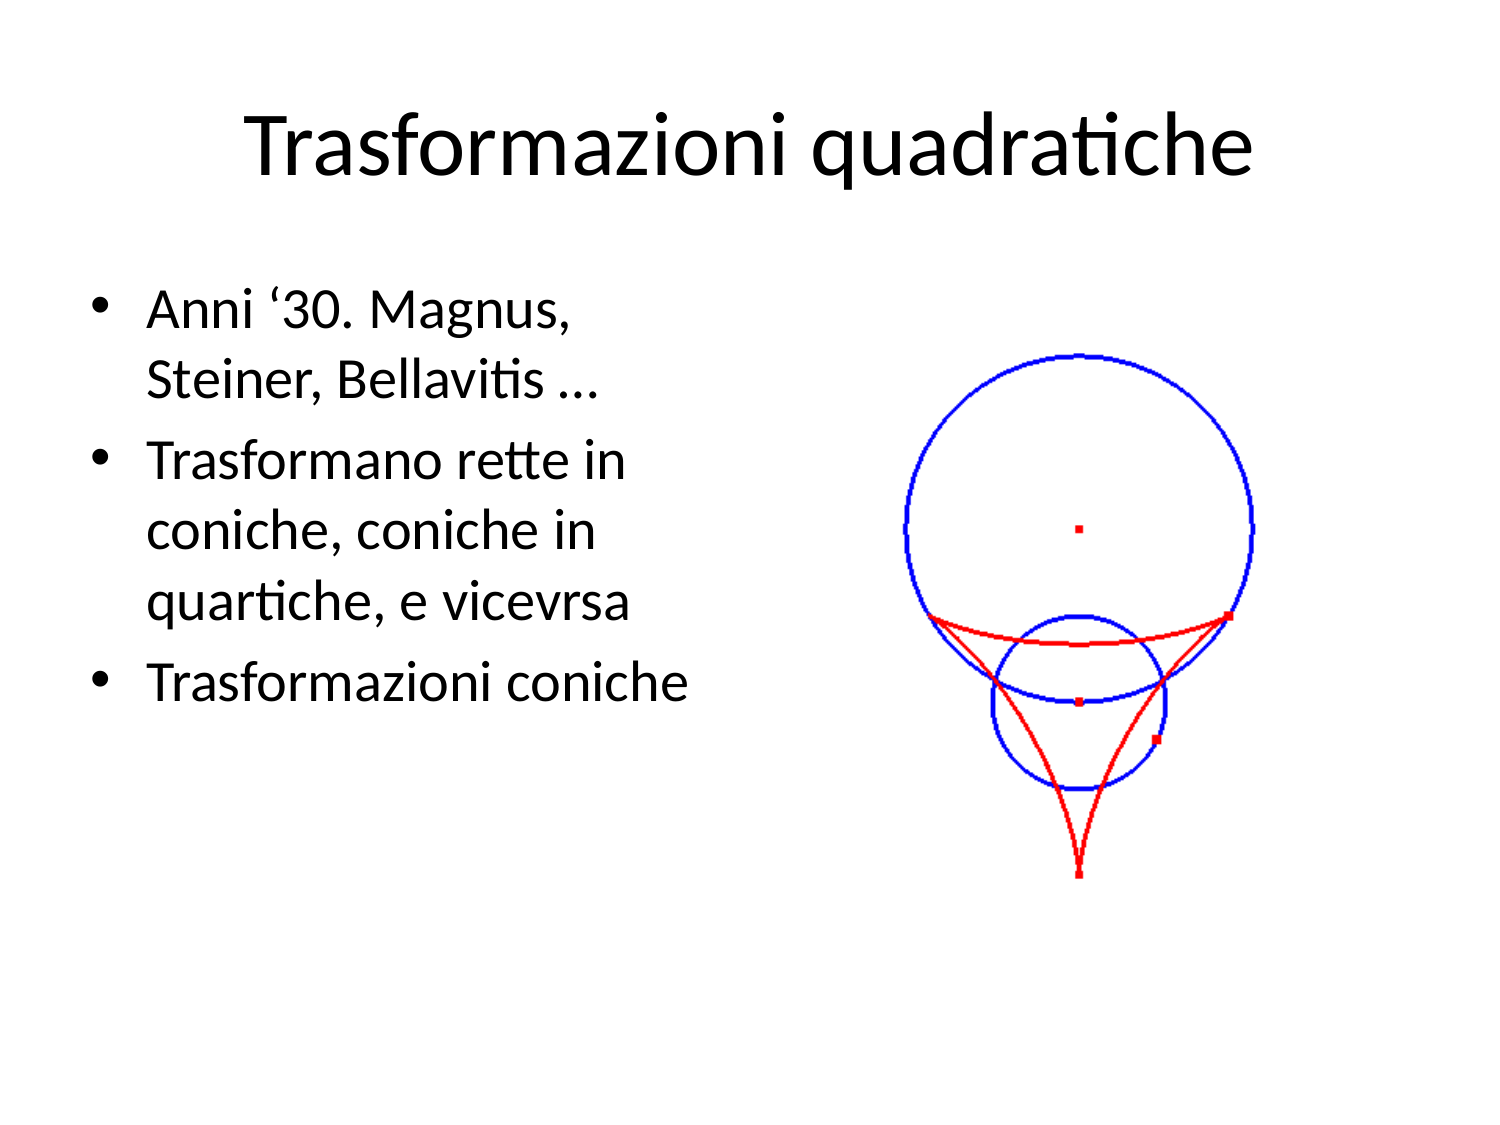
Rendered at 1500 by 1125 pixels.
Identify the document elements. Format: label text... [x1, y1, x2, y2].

list Anni ‘30. Magnus, Steiner, Bellavitis … Trasformano rette in coniche, coniche in quartiche, e vicevrsa Trasformazioni coniche [75, 262, 738, 1005]
title Trasformazioni quadratiche [75, 45, 1425, 233]
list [825, 327, 1362, 941]
